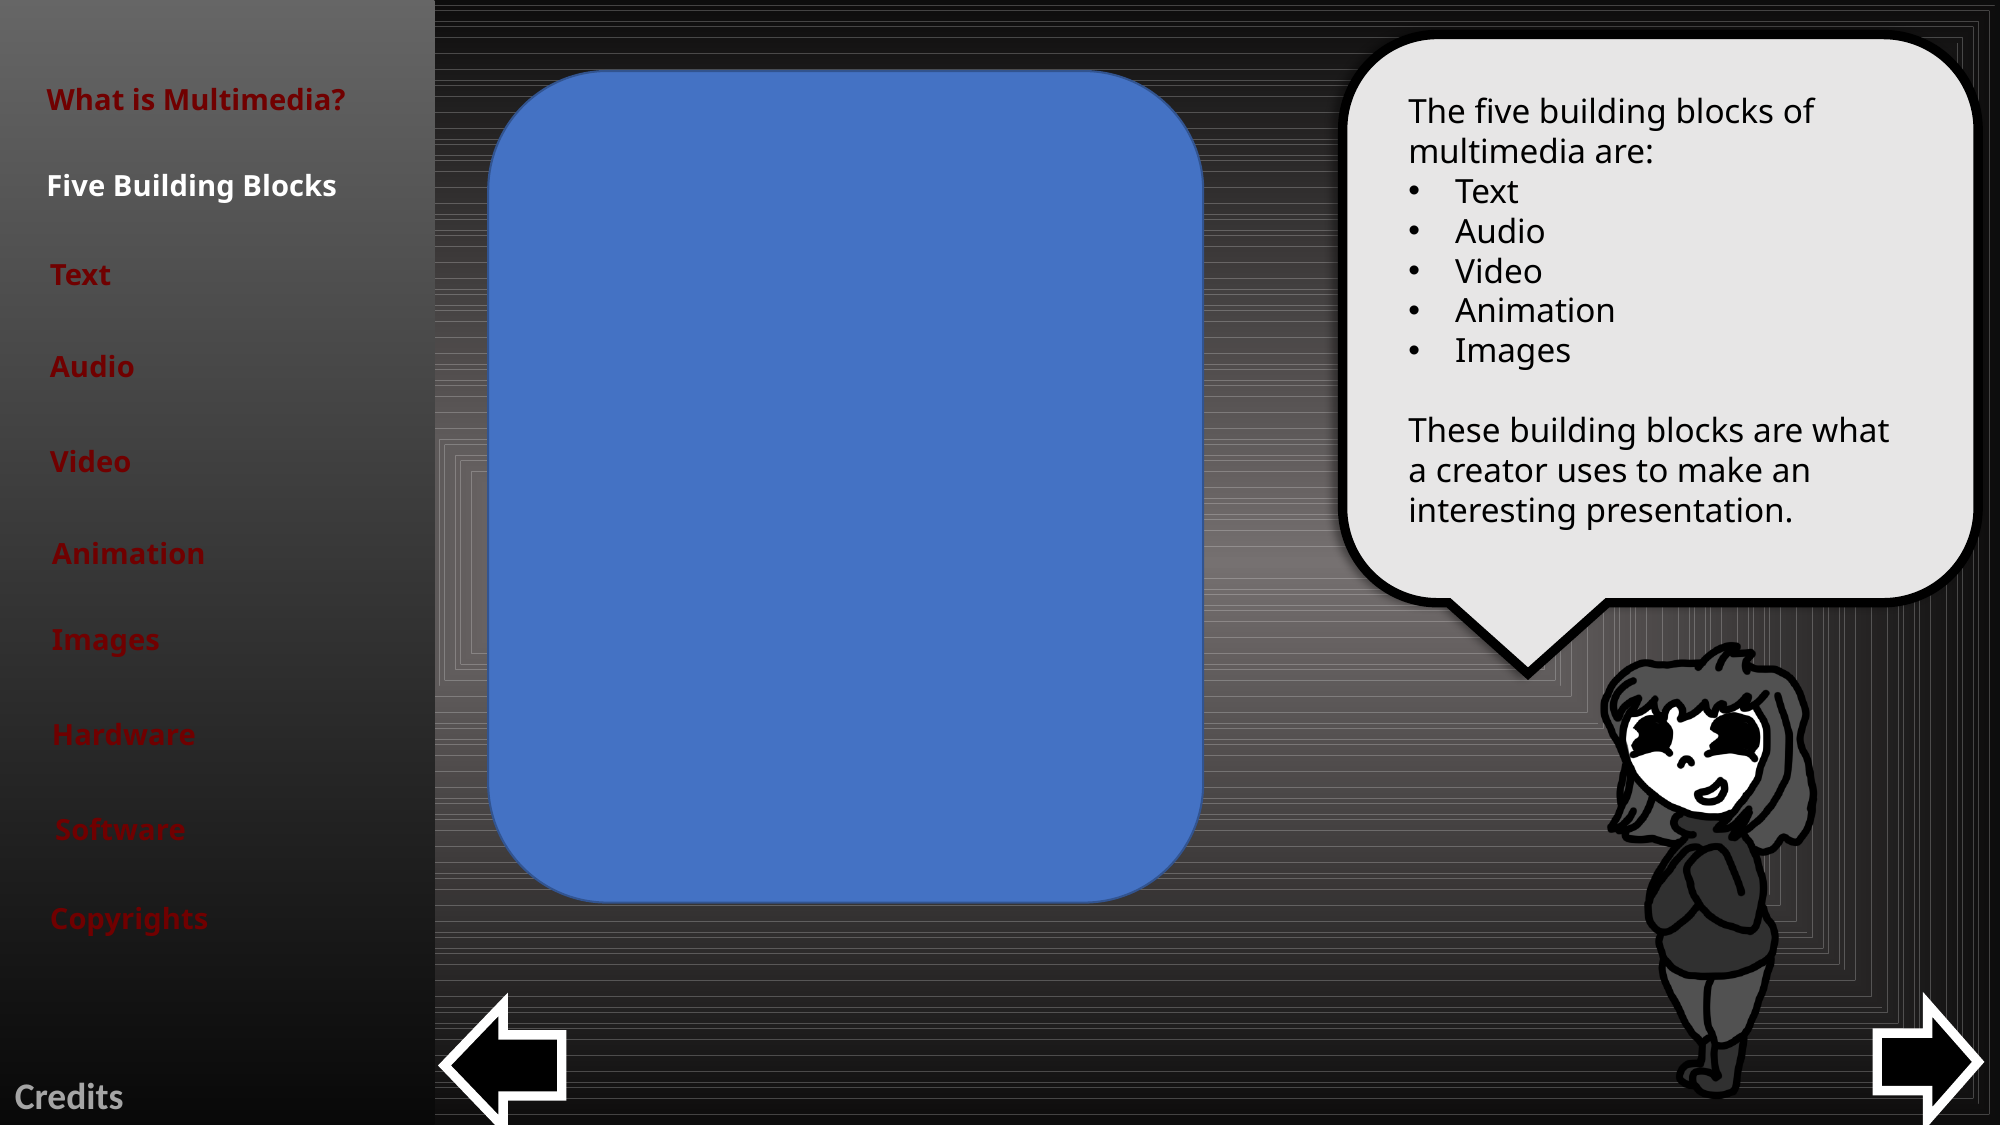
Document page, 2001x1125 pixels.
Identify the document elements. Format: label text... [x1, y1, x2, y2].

text_box Audio [34, 340, 359, 391]
text_box Credits [0, 1064, 265, 1125]
text_box The five building blocks of multimedia are: Text Audio Video Animation Images These building blocks are what a creator uses to make an interesting presentation. [1393, 82, 1909, 537]
text_box Animation [37, 528, 370, 578]
text_box [487, 69, 1205, 904]
text_box [1341, 33, 1980, 676]
text_box [0, 0, 435, 1125]
text_box [443, 1001, 563, 1125]
text_box What is Multimedia? [31, 74, 457, 124]
text_box Images [37, 614, 362, 664]
text_box [1876, 1001, 1980, 1123]
text_box Copyrights [34, 892, 381, 943]
text_box Software [40, 803, 381, 854]
text_box Text [34, 249, 368, 299]
text_box Five Building Blocks [31, 159, 435, 210]
picture [1579, 624, 1839, 1110]
text_box Hardware [37, 709, 383, 759]
text_box Video [34, 436, 368, 486]
